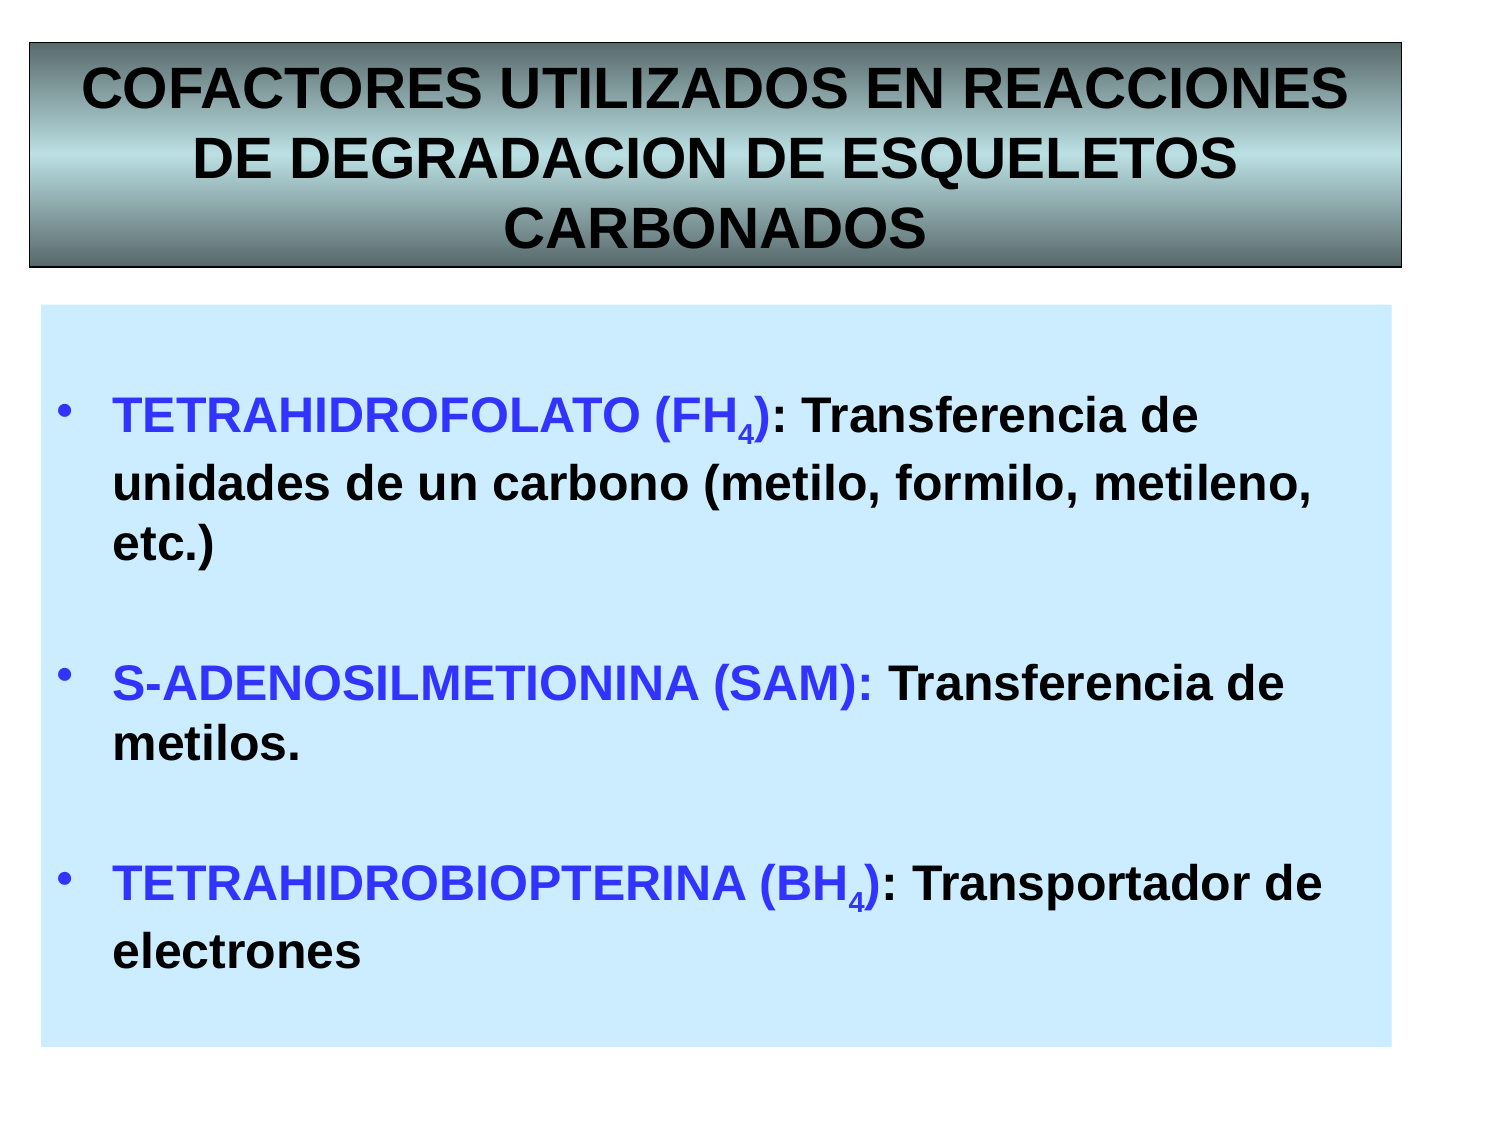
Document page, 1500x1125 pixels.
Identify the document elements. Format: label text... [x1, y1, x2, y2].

list TETRAHIDROFOLATO (FH4): Transferencia de unidades de un carbono (metilo, formilo, metileno, etc.) S-ADENOSILMETIONINA (SAM): Transferencia de metilos. TETRAHIDROBIOPTERINA (BH4): Transportador de electrones [40, 304, 1392, 1048]
title COFACTORES UTILIZADOS EN REACCIONES DE DEGRADACION DE ESQUELETOS CARBONADOS [29, 42, 1402, 268]
